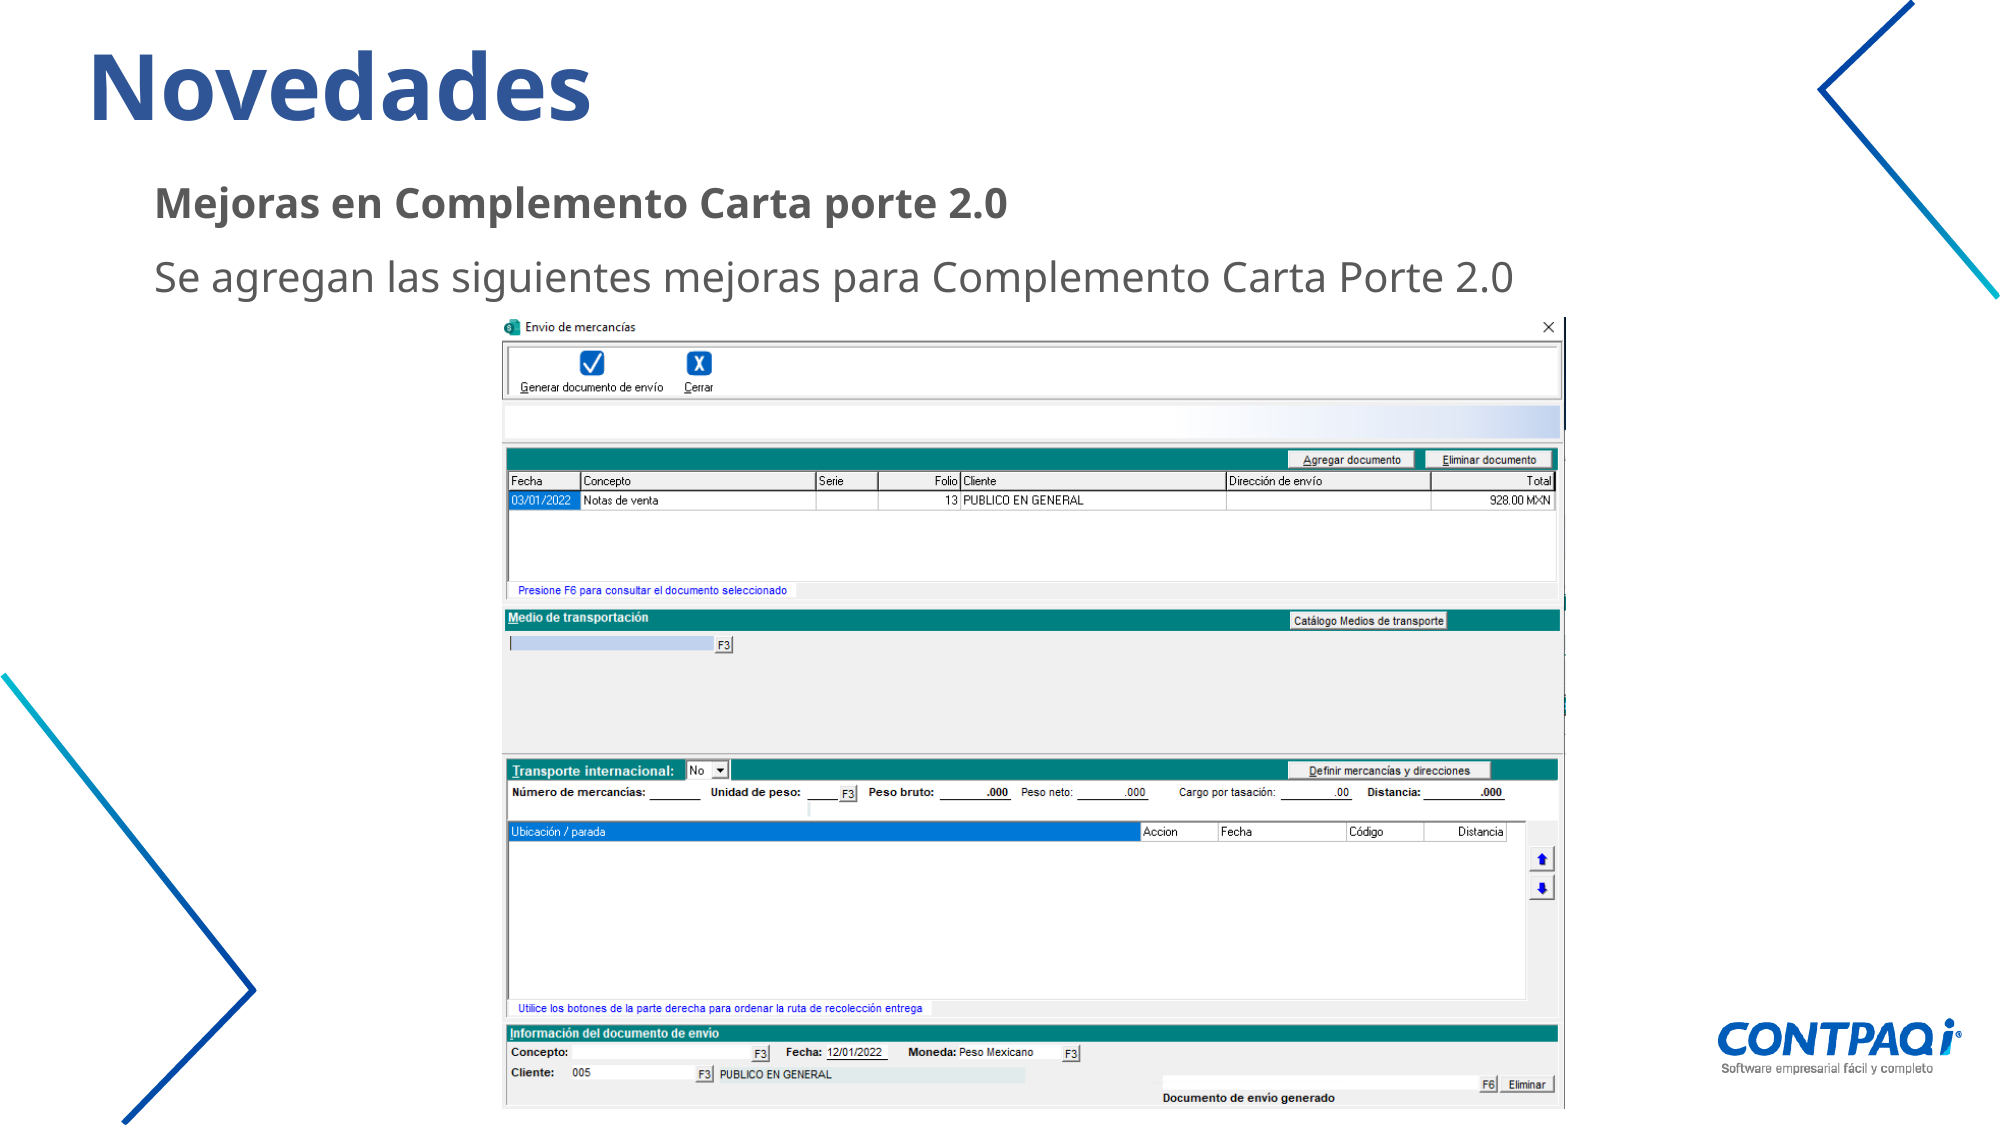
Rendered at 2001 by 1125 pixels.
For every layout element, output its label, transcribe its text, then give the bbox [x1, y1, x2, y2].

picture [0, 672, 257, 1125]
text_box Se agregan las siguientes mejoras para Complemento Carta Porte 2.0 [139, 243, 1789, 309]
picture [1718, 1018, 1962, 1075]
picture [1816, 0, 2000, 300]
text_box Mejoras en Complemento Carta porte 2.0 [139, 169, 1861, 235]
picture [502, 317, 1566, 1109]
title Novedades [71, 19, 1372, 162]
